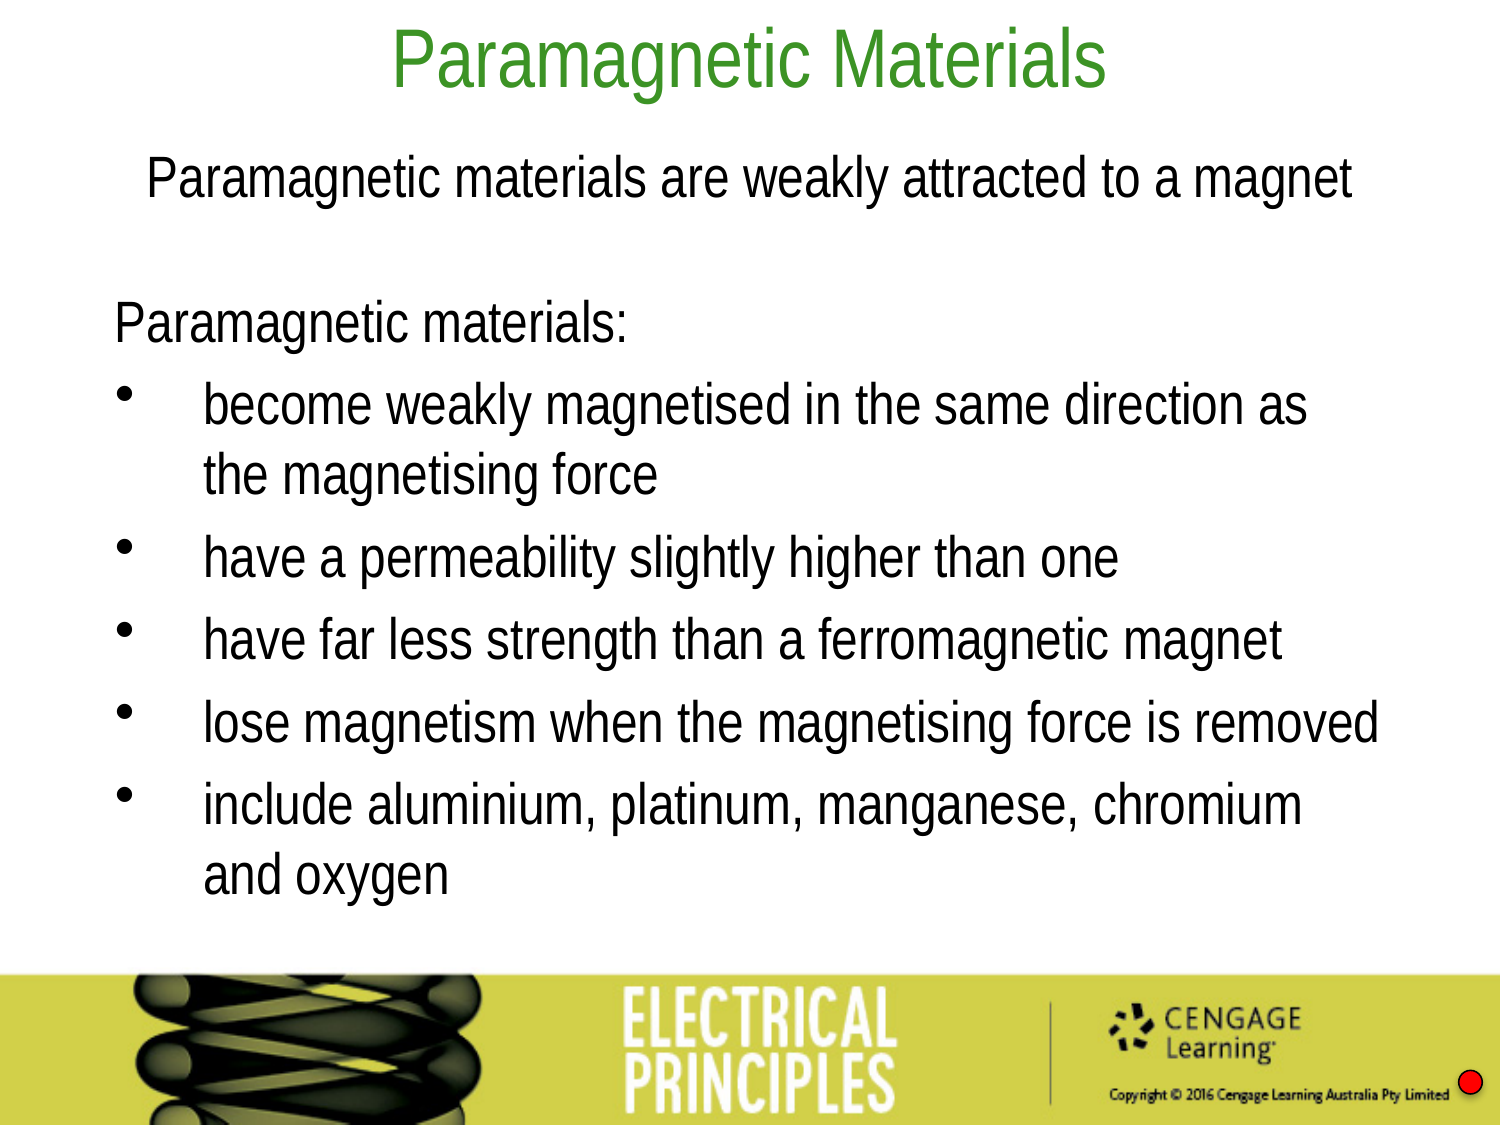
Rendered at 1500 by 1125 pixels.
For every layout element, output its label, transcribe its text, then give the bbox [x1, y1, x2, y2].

picture [0, 107, 1500, 1125]
text_box Paramagnetic materials are weakly attracted to a magnet Paramagnetic materials: become weakly magnetised in the same direction as the magnetising force have a permeability slightly higher than one have far less strength than a ferromagnetic magnet lose magnetism when the magnetising force is removed include aluminium, platinum, manganese, chromium and oxygen [100, 131, 1400, 914]
text_box [1457, 1069, 1484, 1095]
title Paramagnetic Materials [0, 0, 1500, 107]
